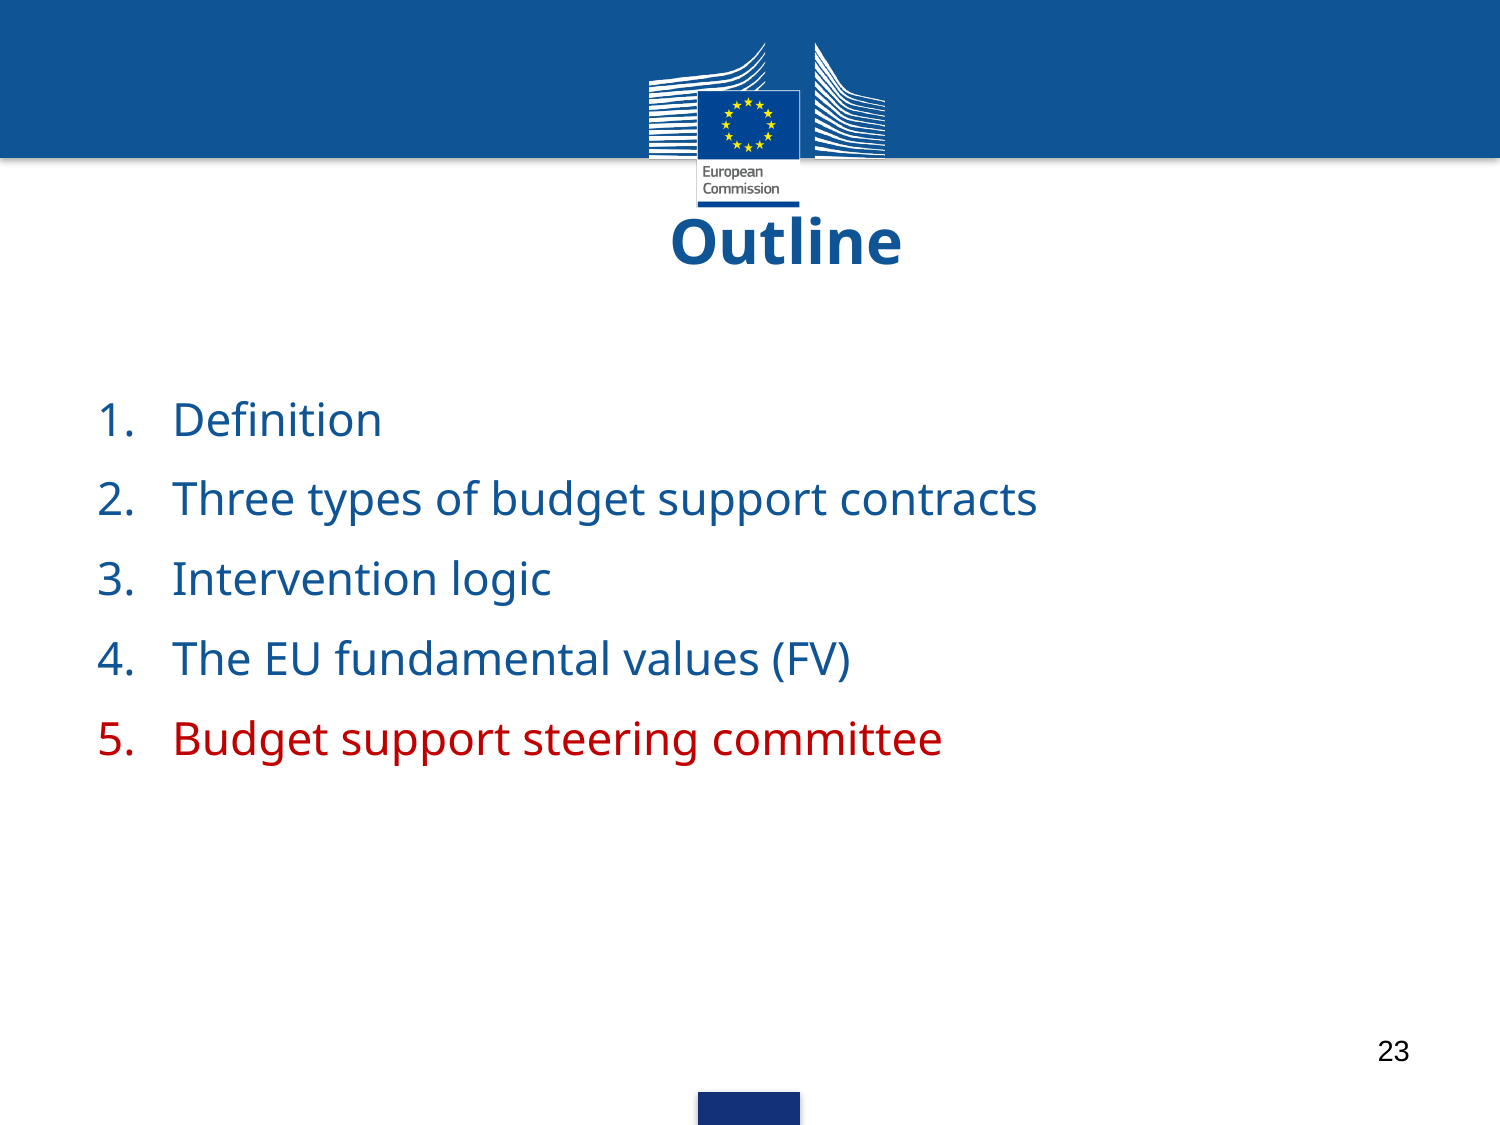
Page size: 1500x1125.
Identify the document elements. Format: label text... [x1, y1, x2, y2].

picture [649, 42, 885, 175]
slide_number 23 [1074, 1024, 1426, 1103]
list Definition Three types of budget support contracts Intervention logic The EU fundamental values (FV) Budget support steering committee [81, 302, 1433, 1083]
title Outline [81, 175, 1433, 302]
